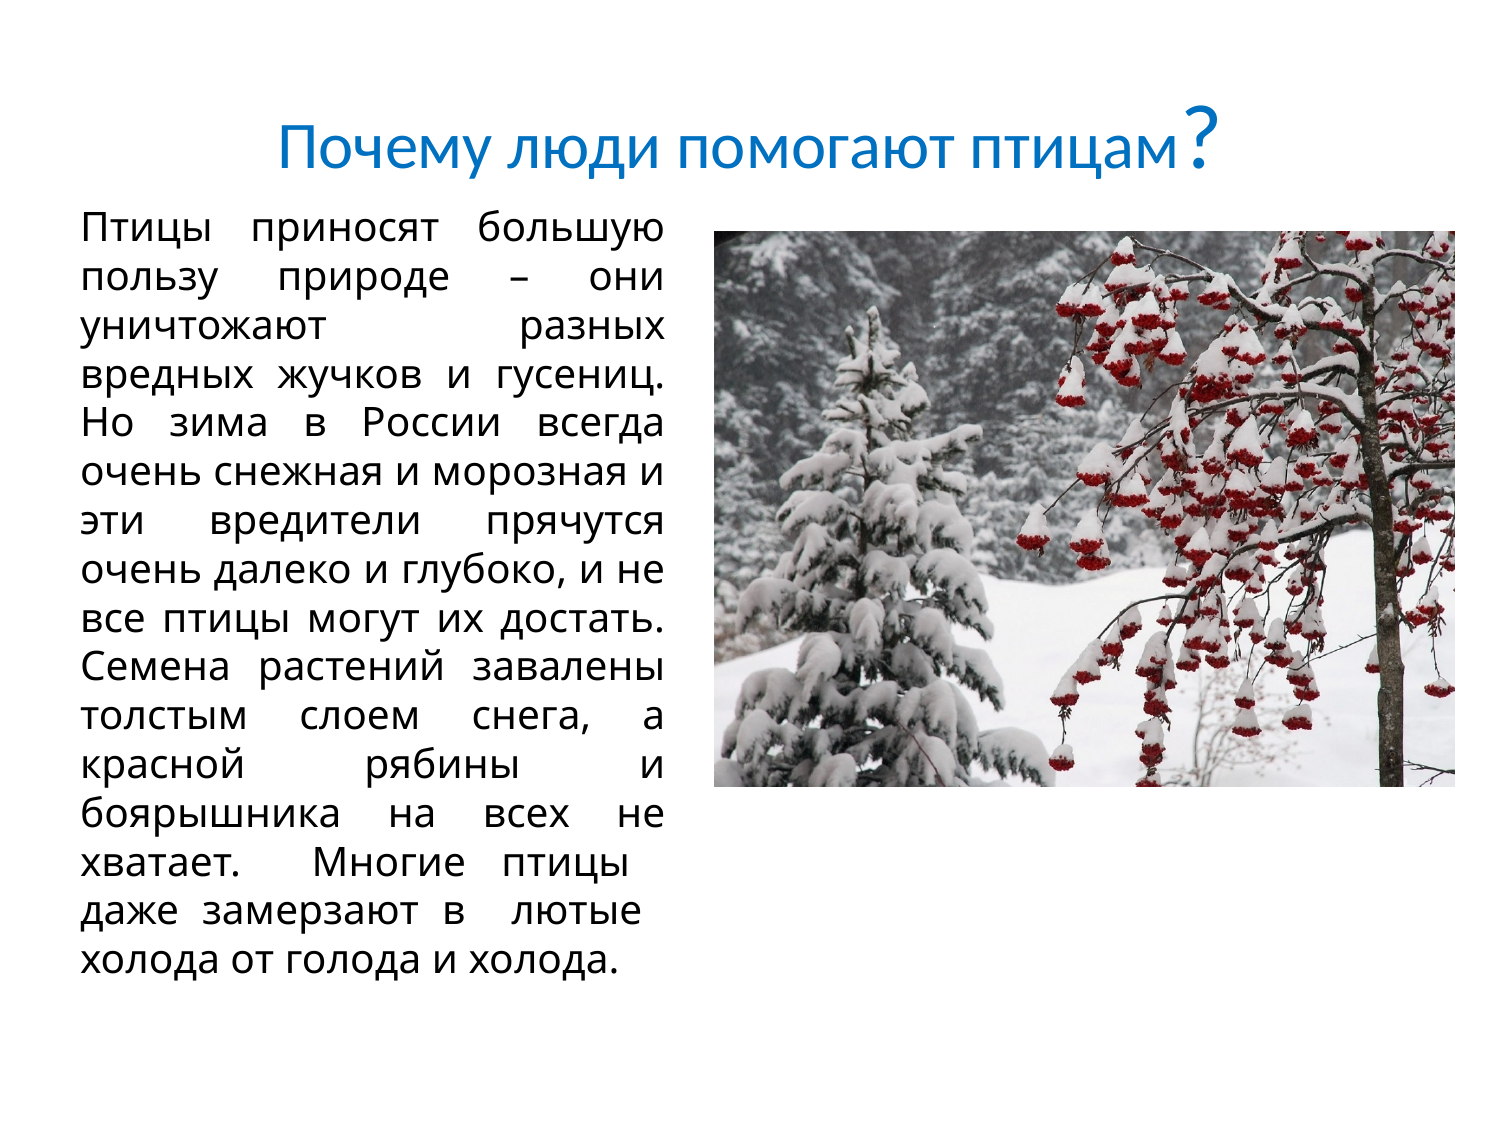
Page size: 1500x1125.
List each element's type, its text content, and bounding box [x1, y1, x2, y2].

picture [714, 231, 1456, 788]
list Птицы приносят большую пользу природе – они уничтожают разных вредных жучков и гусениц. Но зима в России всегда очень снежная и морозная и эти вредители прячутся очень далеко и глубоко, и не все птицы могут их достать. Семена растений завалены толстым слоем снега, а красной рябины и боярышника на всех не хватает. Многие птицы даже замерзают в лютые холода от голода и холода. [64, 193, 681, 1012]
title Почему люди помогают птицам? [75, 30, 1425, 232]
